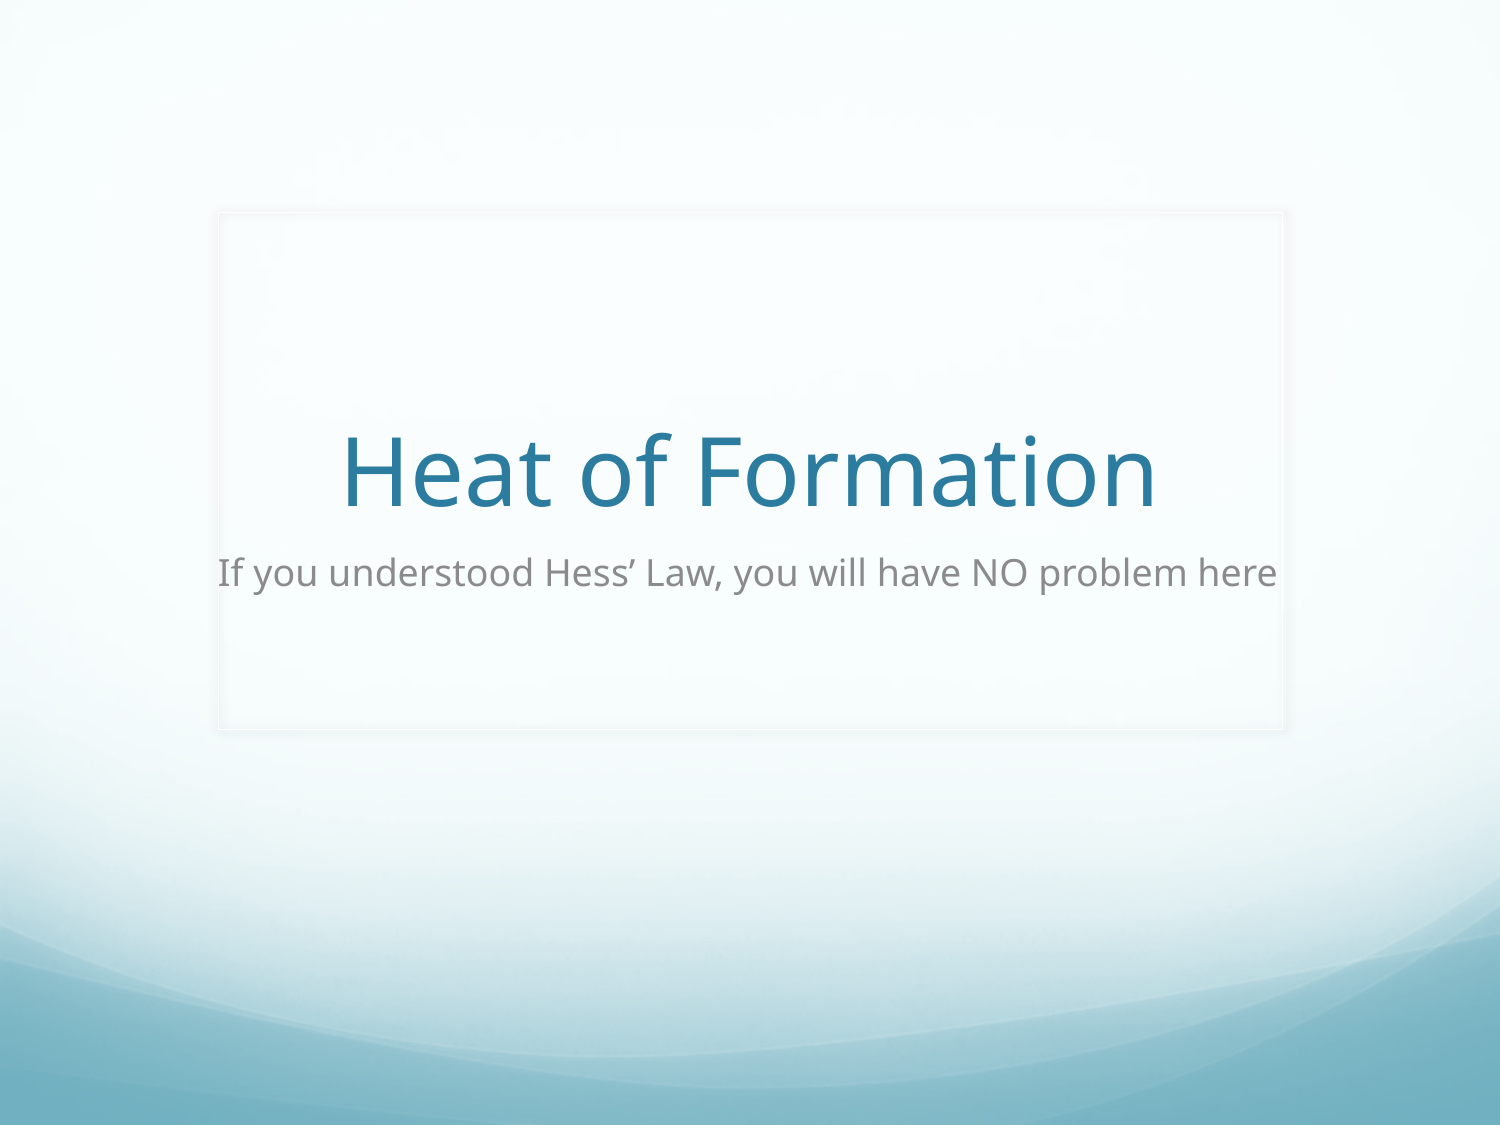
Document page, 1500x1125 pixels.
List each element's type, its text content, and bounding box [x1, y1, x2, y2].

title Heat of Formation [217, 249, 1283, 533]
subtitle If you understood Hess’ Law, you will have NO problem here [184, 541, 1313, 692]
